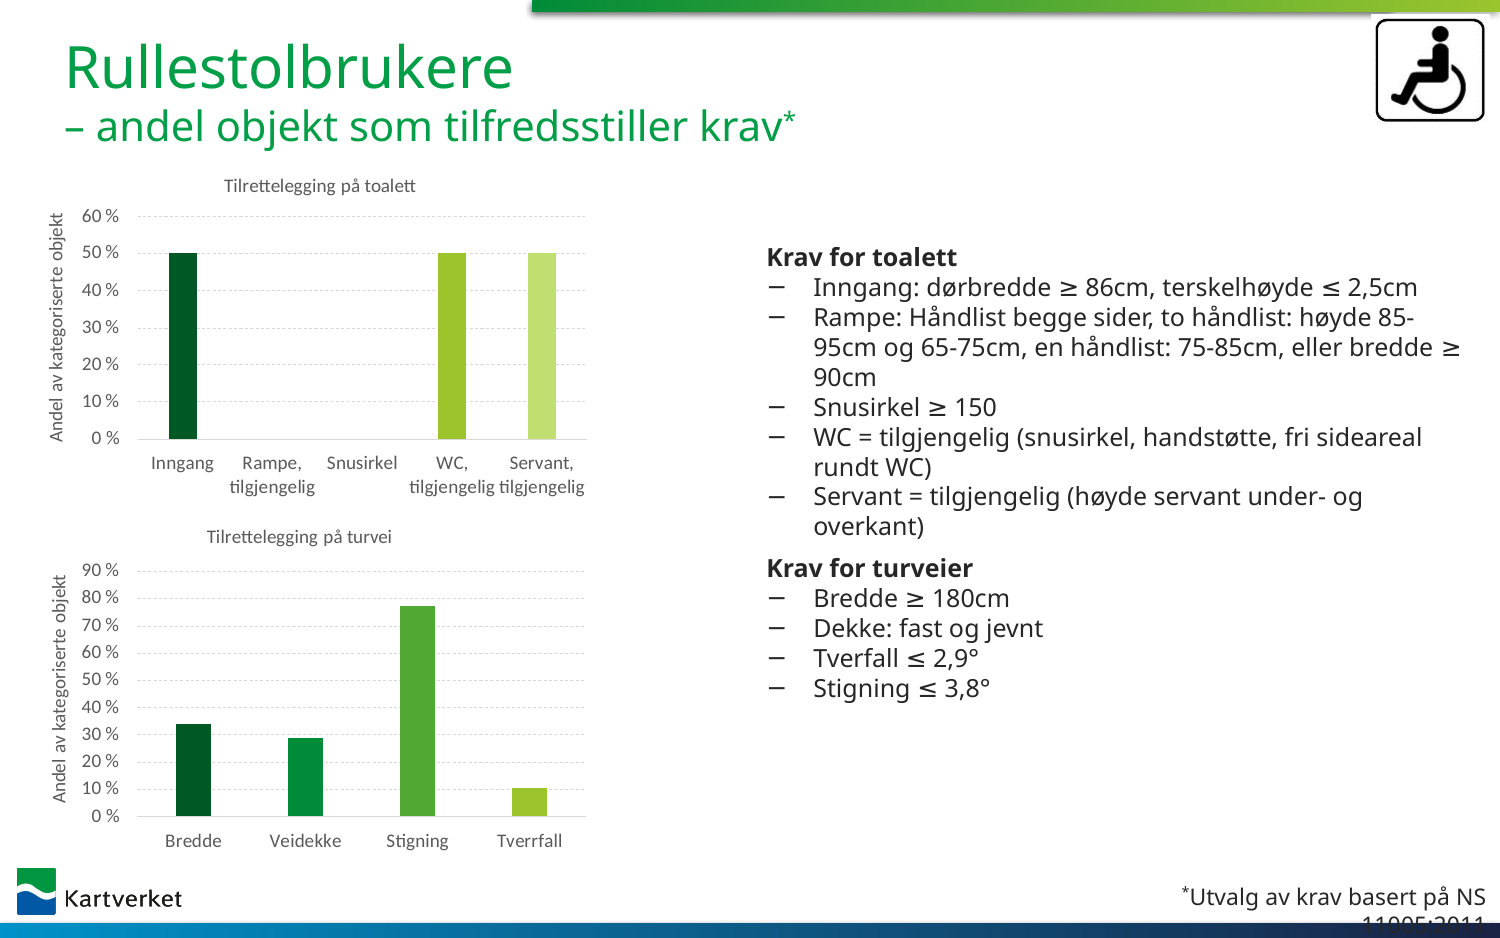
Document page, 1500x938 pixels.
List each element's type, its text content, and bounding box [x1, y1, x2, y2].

text_box Krav for turveier Bredde ≥ 180cm Dekke: fast og jevnt Tverfall ≤ 2,9° Stigning ≤ 3,8° [751, 545, 1483, 710]
text_box *Utvalg av krav basert på NS 11005:2011 [1068, 873, 1500, 938]
picture [1371, 13, 1491, 127]
picture [41, 166, 598, 505]
text_box Rullestolbrukere – andel objekt som tilfredsstiller krav* [49, 14, 1431, 158]
text_box Krav for toalett Inngang: dørbredde ≥ 86cm, terskelhøyde ≤ 2,5cm Rampe: Håndlist begge sider, to håndlist: høyde 85-95cm og 65-75cm, en håndlist: 75-85cm, eller bredde ≥ 90cm Snusirkel ≥ 150 WC = tilgjengelig (snusirkel, handstøtte, fri sideareal rundt WC) Servant = tilgjengelig (høyde servant under- og overkant) [751, 234, 1483, 545]
picture [41, 520, 597, 859]
